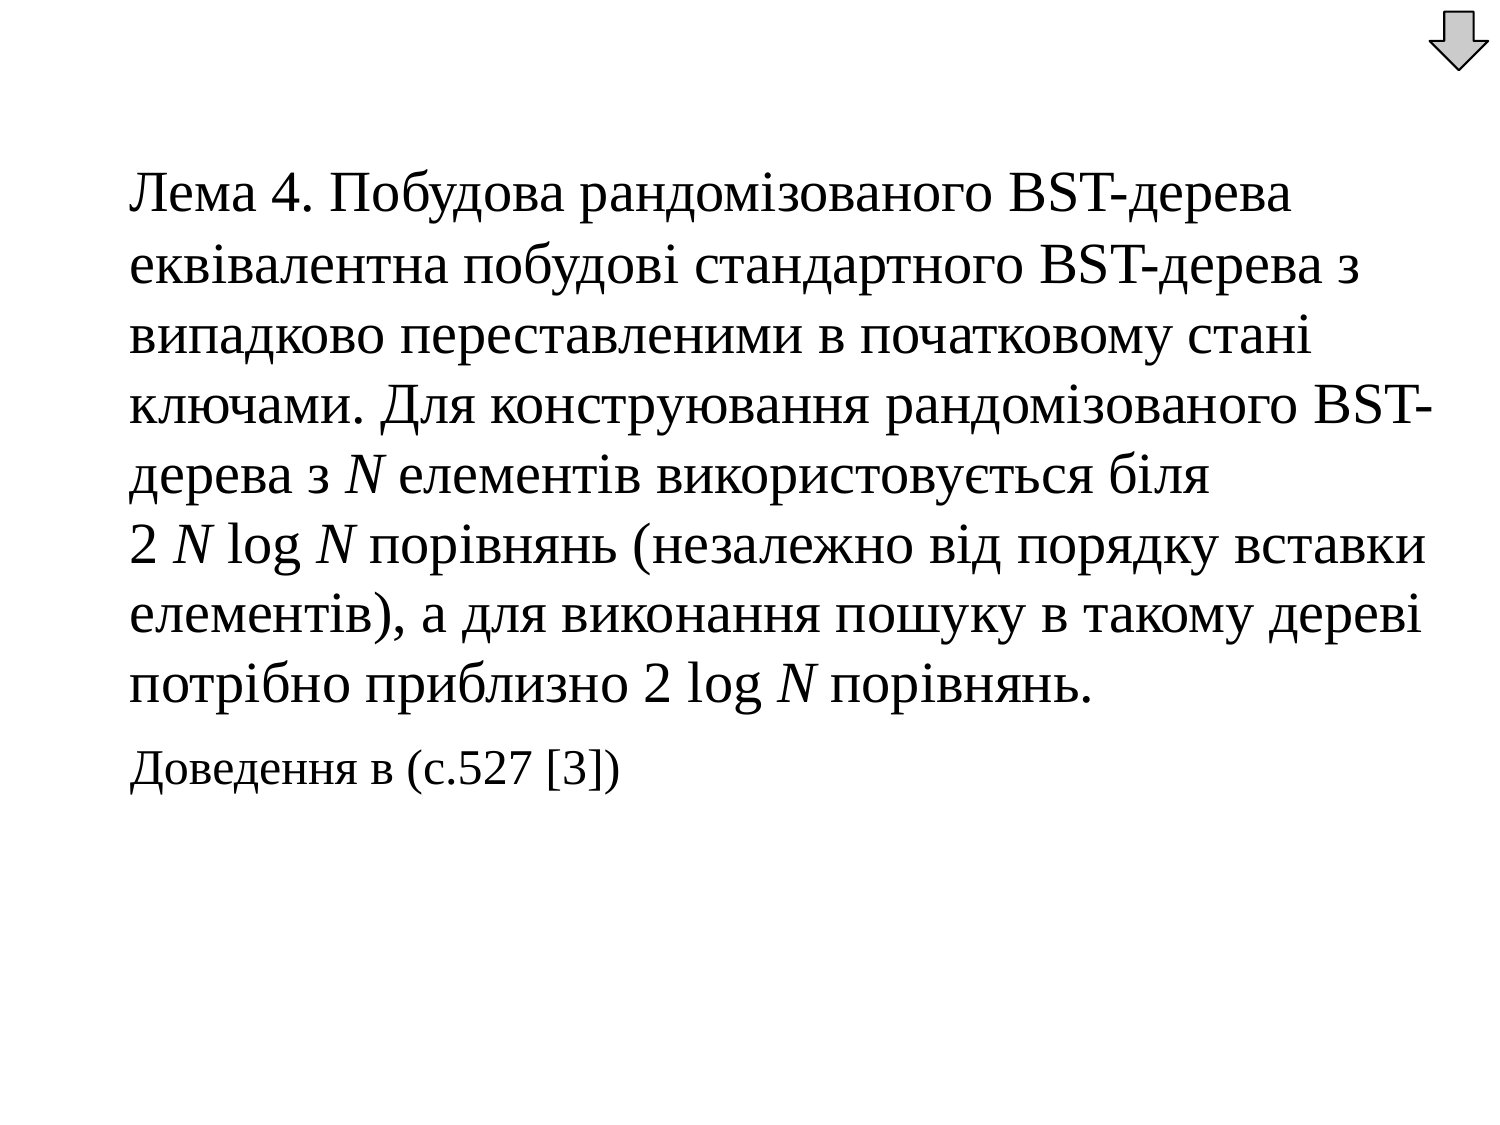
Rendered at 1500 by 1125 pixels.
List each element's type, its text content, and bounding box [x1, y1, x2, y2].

text_box [1429, 11, 1489, 71]
list Лема 4. Побудова рандомізованого BST-дерева еквівалентна побудові стандартного BST-дерева з випадково переставленими в початковому стані ключами. Для конструювання рандомізованого BST-дерева з N елементів використовується біля 2 N log N порівнянь (незалежно від порядку вставки елементів), а для виконання пошуку в такому дереві потрібно приблизно 2 log N порівнянь. Доведення в (с.527 [3]) [0, 136, 1471, 1125]
